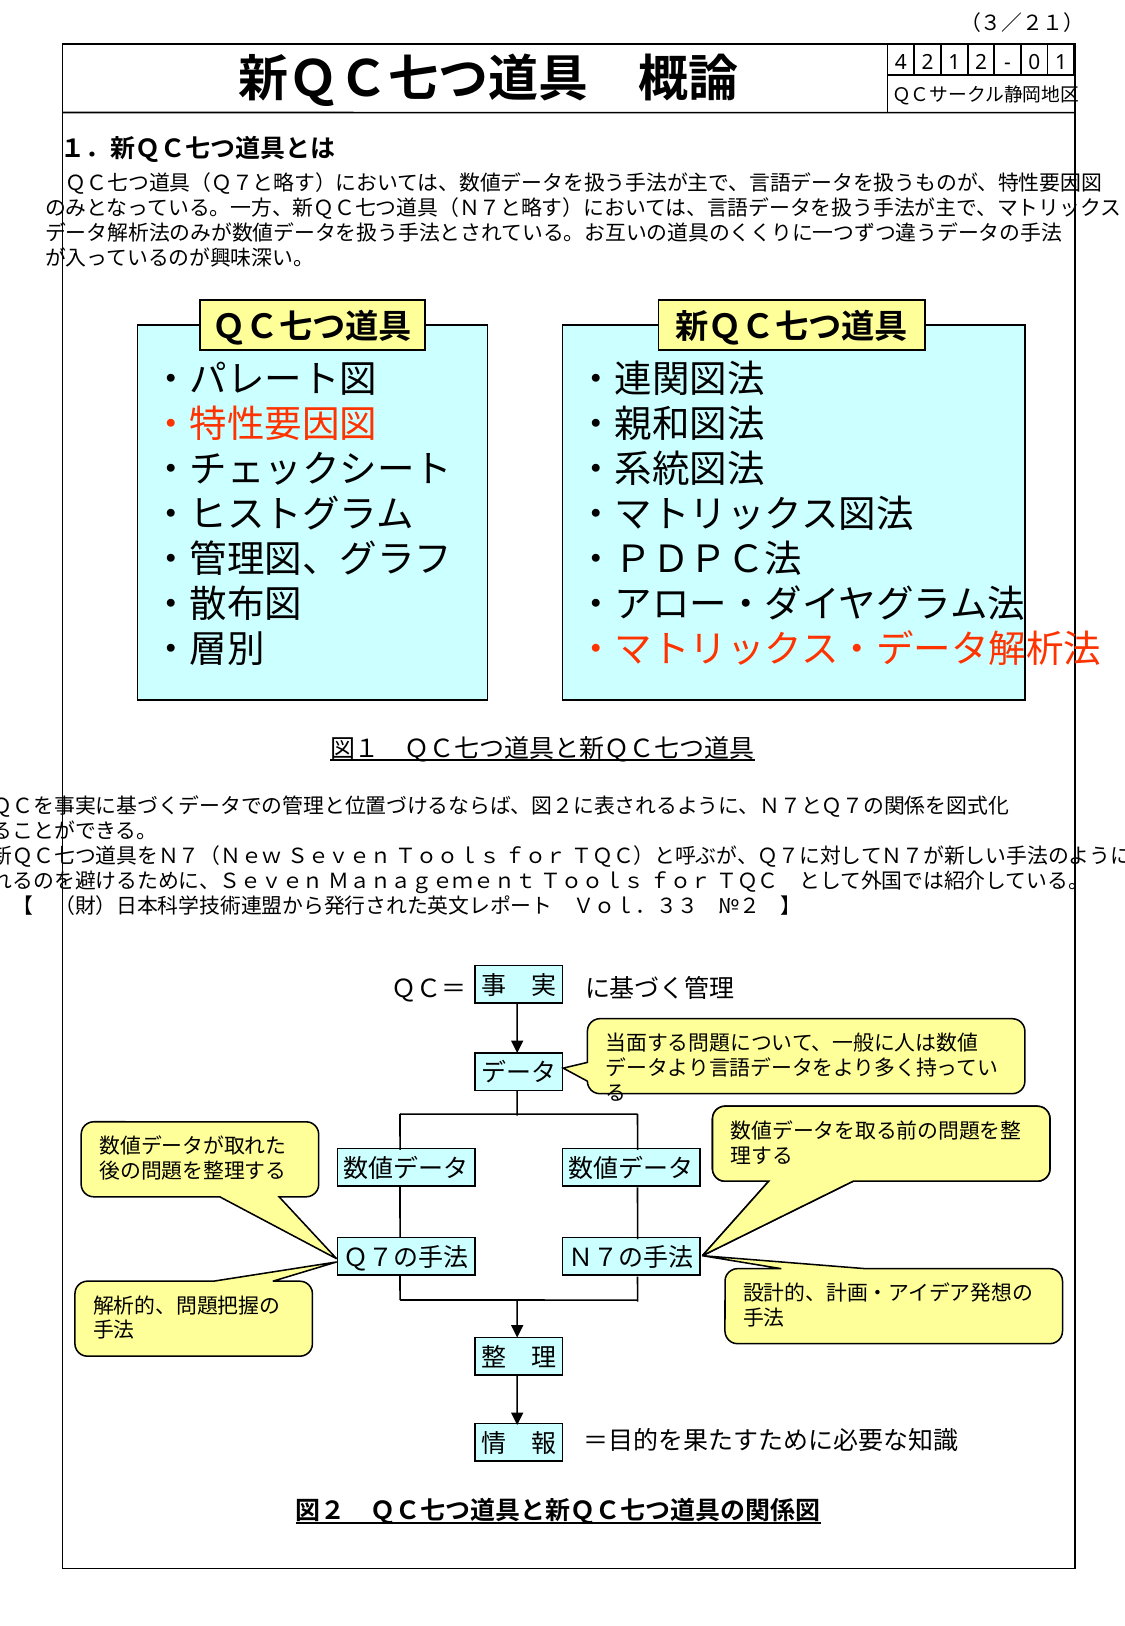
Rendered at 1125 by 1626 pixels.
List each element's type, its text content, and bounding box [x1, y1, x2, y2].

text_box 数値データを取る前の問題を整理する [703, 1106, 1051, 1255]
text_box Ｎ７の手法 [562, 1237, 700, 1275]
text_box １．新ＱＣ七つ道具とは [46, 125, 351, 162]
table_header - [995, 45, 1020, 74]
text_box 数値データ [337, 1148, 475, 1186]
table_header 1 [942, 45, 967, 74]
text_box 数値データが取れた後の問題を整理する [81, 1121, 337, 1259]
text_box 設計的、計画・アイデア発想の手法 [702, 1255, 1063, 1344]
text_box [511, 1003, 524, 1054]
table_header 4 [888, 45, 913, 74]
text_box ＱＣサークル静岡地区 [887, 75, 1075, 113]
text_box 図２ ＱＣ七つ道具と新ＱＣ七つ道具の関係図 [280, 1487, 836, 1533]
text_box [511, 1299, 524, 1338]
text_box [511, 1374, 524, 1426]
table_header 1 [1048, 45, 1073, 74]
text_box 数値データ [562, 1148, 700, 1186]
text_box 解析的、問題把握の手法 [74, 1261, 337, 1357]
text_box [62, 278, 1075, 784]
text_box 情 報 [474, 1423, 563, 1461]
text_box 当面する問題について、一般に人は数値データより言語データをより多く持っている [563, 1018, 1025, 1094]
text_box [62, 43, 223, 112]
text_box ＱＣを事実に基づくデータでの管理と位置づけるならば、図２に表されるように、Ｎ７とＱ７の関係を図式化 することができる。 新ＱＣ七つ道具をＮ７（Ｎｅｗ Ｓｅｖｅｎ Ｔｏｏｌｓ ｆｏｒ ＴＱＣ）と呼ぶが、Ｑ７に対してＮ７が新しい手法のように誤解 されるのを避けるために、Ｓｅｖｅｎ Ｍａｎａｇｅｍｅｎｔ Ｔｏｏｌｓ ｆｏｒ ＴＱＣ として外国では紹介している。 【 （財）日本科学技術連盟から発行された英文レポート Ｖｏｌ．３３ №２ 】 [0, 784, 1125, 925]
text_box [62, 113, 1075, 162]
table_header 2 [969, 45, 993, 74]
text_box ＱＣ＝ [376, 965, 481, 1011]
text_box 事 実 [474, 965, 563, 1004]
text_box ＱＣ七つ道具（Ｑ７と略す）においては、数値データを扱う手法が主で、言語データを扱うものが、特性要因図 のみとなっている。一方、新ＱＣ七つ道具（Ｎ７と略す）においては、言語データを扱う手法が主で、マトリックス・ データ解析法のみが数値データを扱う手法とされている。お互いの道具のくくりに一つずつ違うデータの手法 が入っているのが興味深い。 [30, 162, 1125, 278]
text_box Ｑ７の手法 [337, 1237, 475, 1275]
text_box 図１ ＱＣ七つ道具と新ＱＣ七つ道具 [315, 725, 770, 770]
text_box ・連関図法 ・親和図法 ・系統図法 ・マトリックス図法 ・ＰＤＰＣ法 ・アロー・ダイヤグラム法 ・マトリックス・データ解析法 [562, 324, 1025, 700]
text_box ＱＣ七つ道具 [199, 300, 425, 350]
text_box [754, 43, 887, 112]
table_header 2 [915, 45, 940, 74]
text_box 新ＱＣ七つ道具 [658, 300, 925, 350]
text_box ＝目的を果たすために必要な知識 [568, 1417, 974, 1463]
table_header 0 [1022, 45, 1047, 74]
text_box （３／２１） [945, 2, 1100, 42]
text_box に基づく管理 [570, 965, 750, 1011]
text_box 整 理 [474, 1337, 563, 1375]
text_box データ [474, 1053, 563, 1091]
text_box [62, 925, 1075, 1569]
text_box 新ＱＣ七つ道具 概論 [223, 39, 754, 114]
